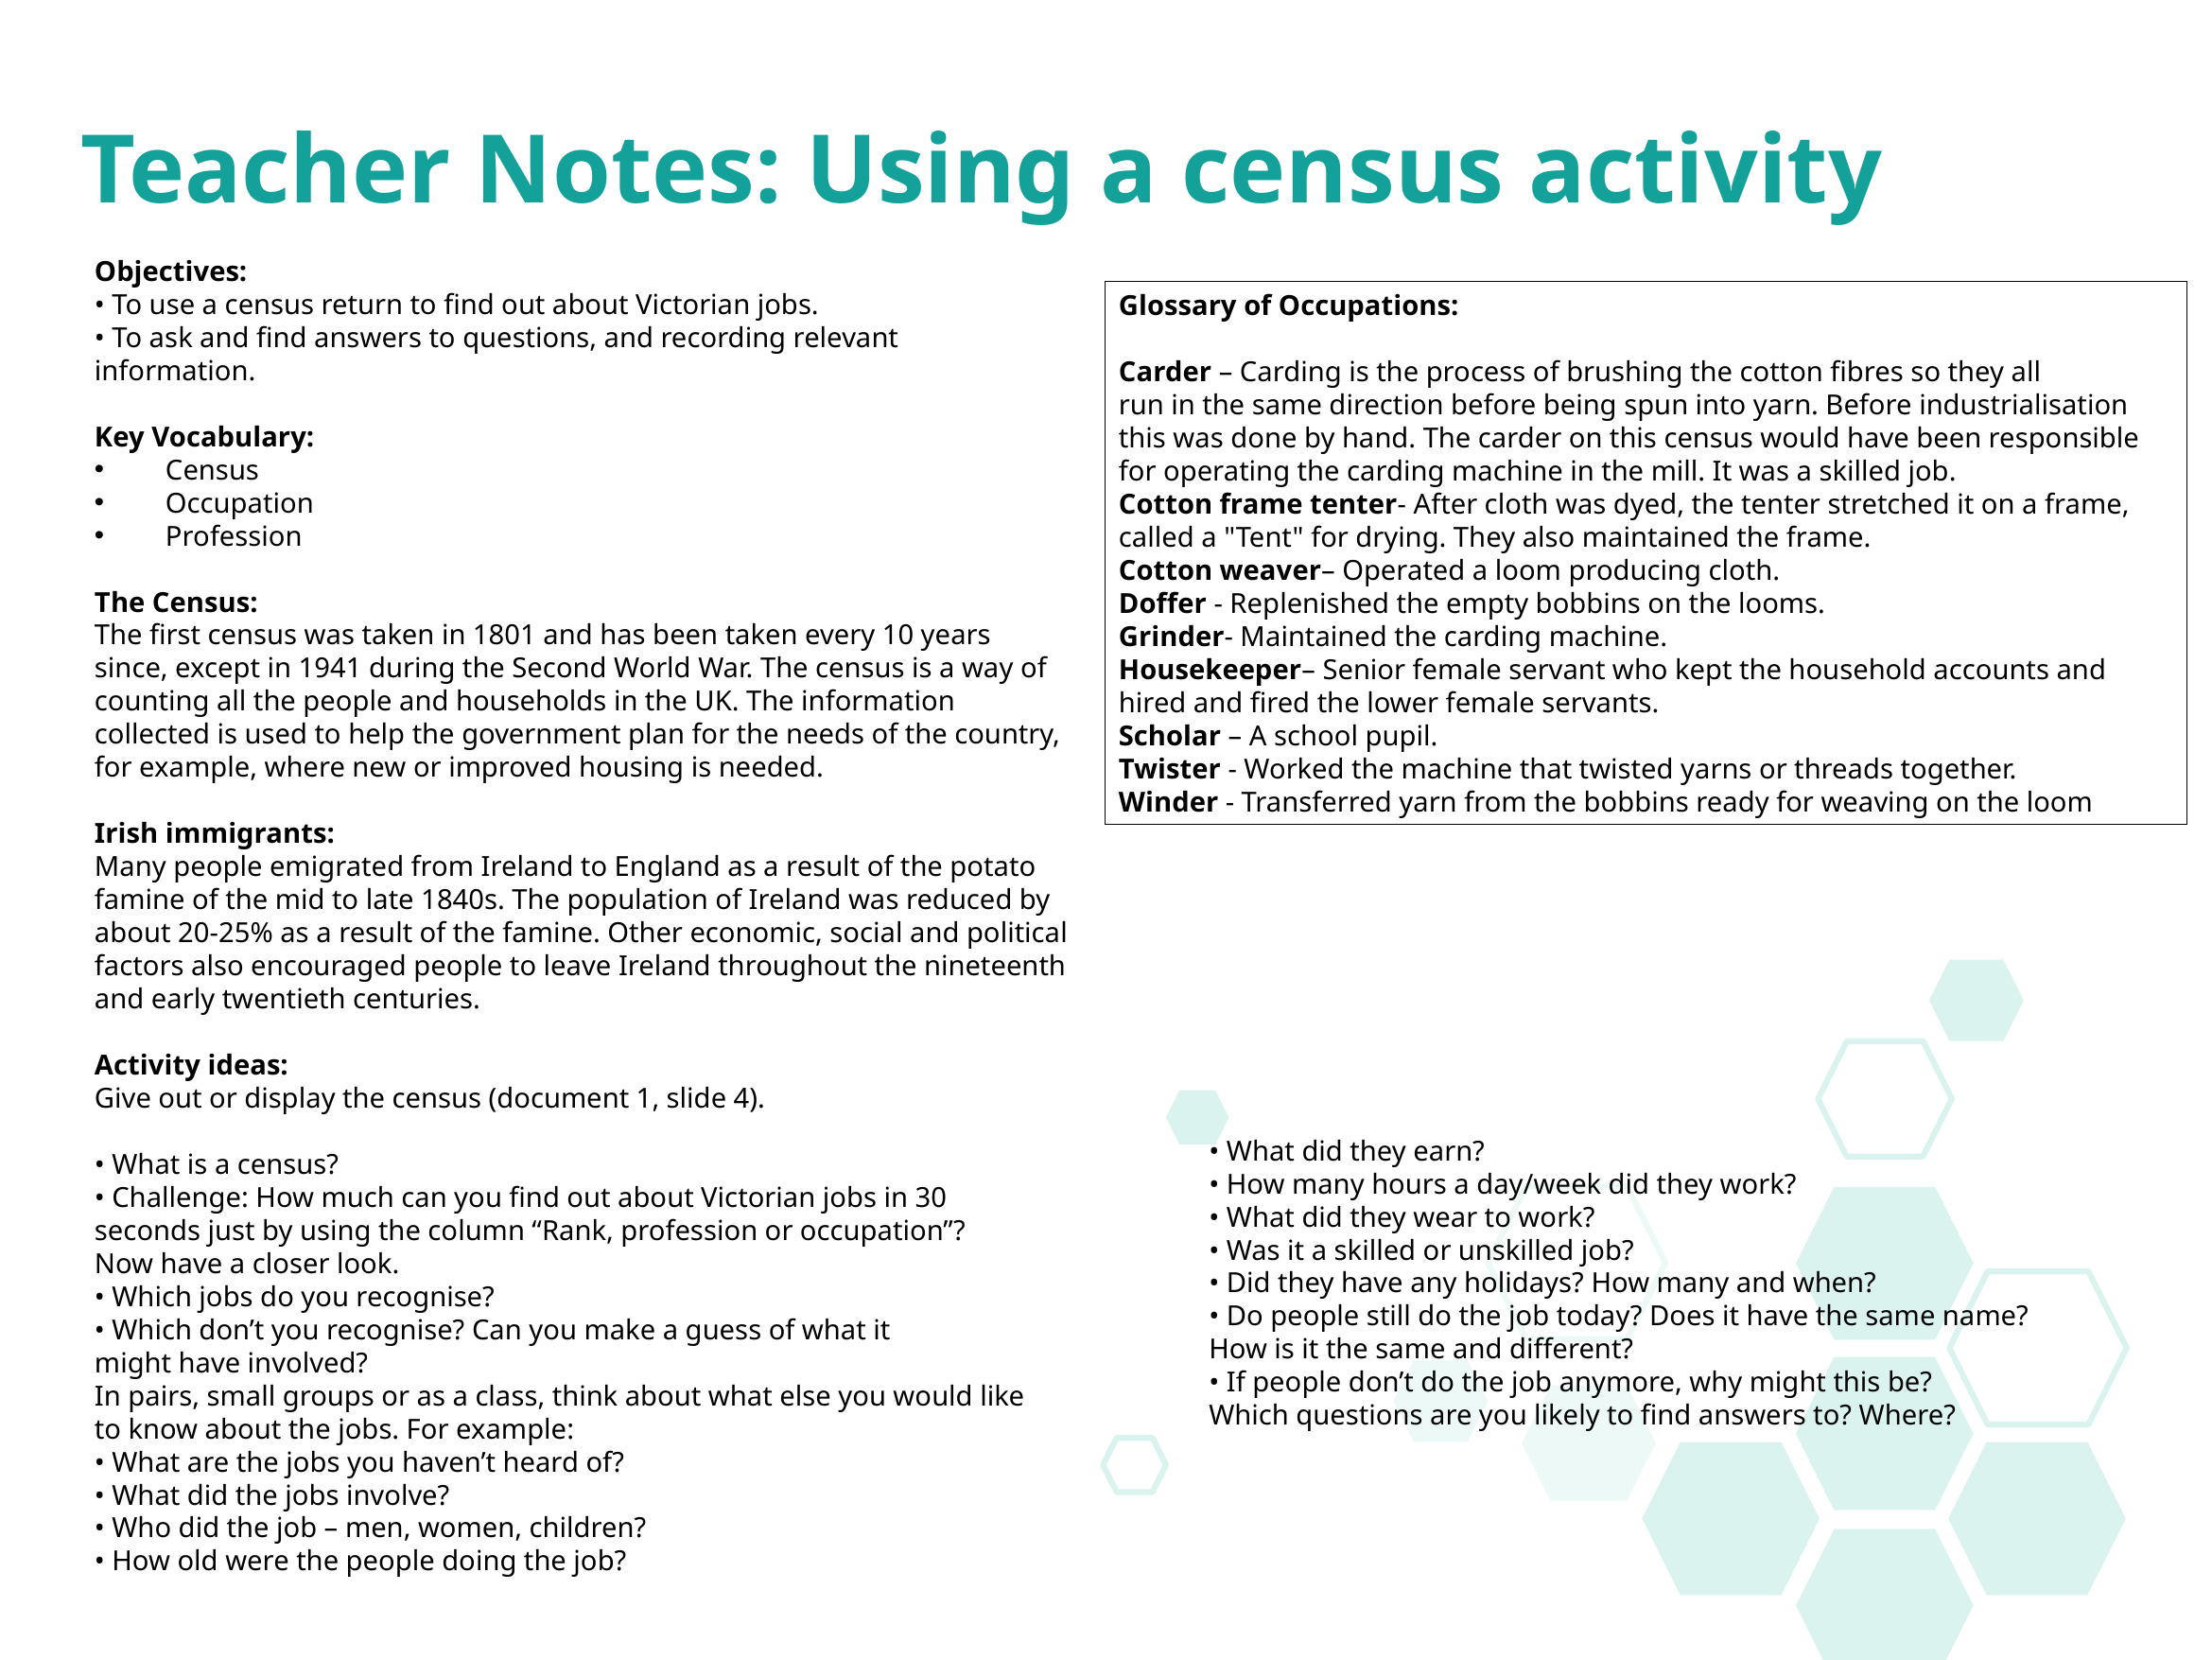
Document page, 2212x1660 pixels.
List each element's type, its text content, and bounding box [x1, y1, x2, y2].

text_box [1103, 959, 2128, 1660]
text_box Objectives: • To use a census return to find out about Victorian jobs. • To ask and find answers to questions, and recording relevant information. Key Vocabulary: Census Occupation Profession The Census: The first census was taken in 1801 and has been taken every 10 years since, except in 1941 during the Second World War. The census is a way of counting all the people and households in the UK. The information collected is used to help the government plan for the needs of the country, for example, where new or improved housing is needed. Irish immigrants: Many people emigrated from Ireland to England as a result of the potato famine of the mid to late 1840s. The population of Ireland was reduced by about 20-25% as a result of the famine. Other economic, social and political factors also encouraged people to leave Ireland throughout the nineteenth and early twentieth centuries. Activity ideas: Give out or display the census (document 1, slide 4). • What is a census? • Challenge: How much can you find out about Victorian jobs in 30 seconds just by using the column “Rank, profession or occupation”? Now have a closer look. • Which jobs do you recognise? • Which don’t you recognise? Can you make a guess of what it might have involved? In pairs, small groups or as a class, think about what else you would like to know about the jobs. For example: • What are the jobs you haven’t heard of? • What did the jobs involve? • Who did the job – men, women, children? • How old were the people doing the job? [80, 246, 1086, 1616]
text_box Teacher Notes: Using a census activity [80, 108, 2165, 222]
text_box Glossary of Occupations: Carder – Carding is the process of brushing the cotton fibres so they all run in the same direction before being spun into yarn. Before industrialisation this was done by hand. The carder on this census would have been responsible for operating the carding machine in the mill. It was a skilled job. Cotton frame tenter- After cloth was dyed, the tenter stretched it on a frame, called a "Tent" for drying. They also maintained the frame. Cotton weaver– Operated a loom producing cloth. Doffer - Replenished the empty bobbins on the looms. Grinder- Maintained the carding machine. Housekeeper– Senior female servant who kept the household accounts and hired and fired the lower female servants. Scholar – A school pupil. Twister - Worked the machine that twisted yarns or threads together. Winder - Transferred yarn from the bobbins ready for weaving on the loom [1105, 281, 2187, 825]
